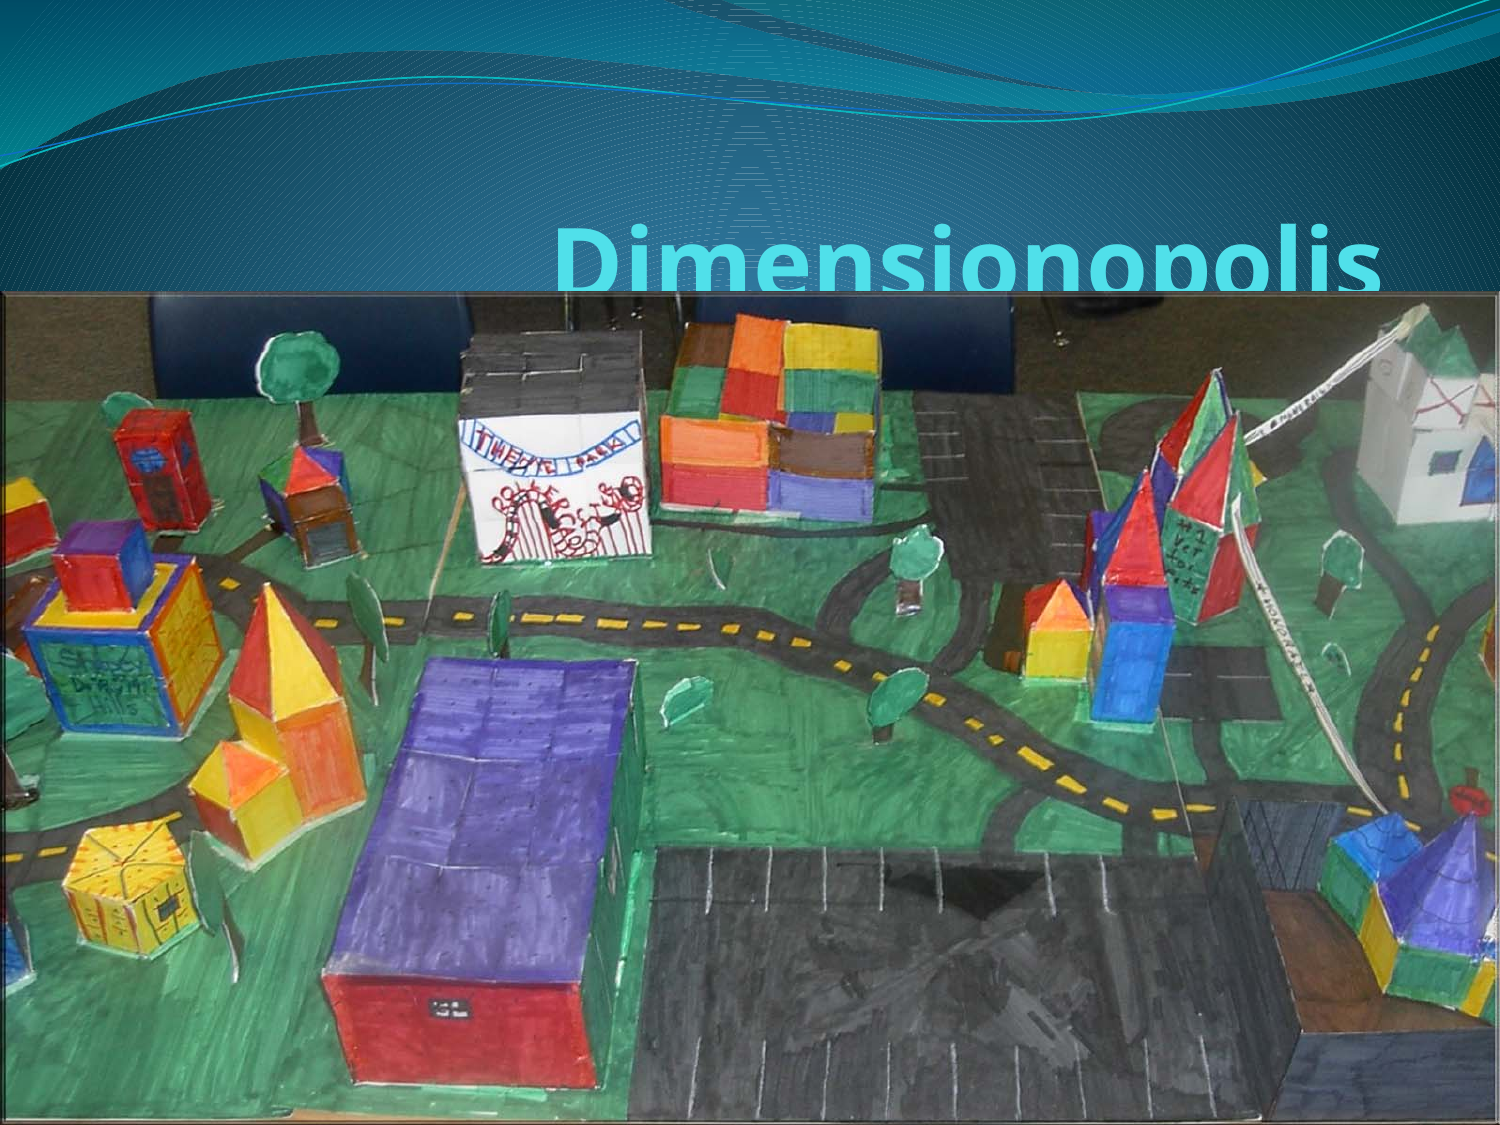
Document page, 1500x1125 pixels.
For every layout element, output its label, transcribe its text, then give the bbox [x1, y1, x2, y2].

title Dimensionopolis [112, 200, 1388, 291]
picture [0, 291, 1500, 1125]
